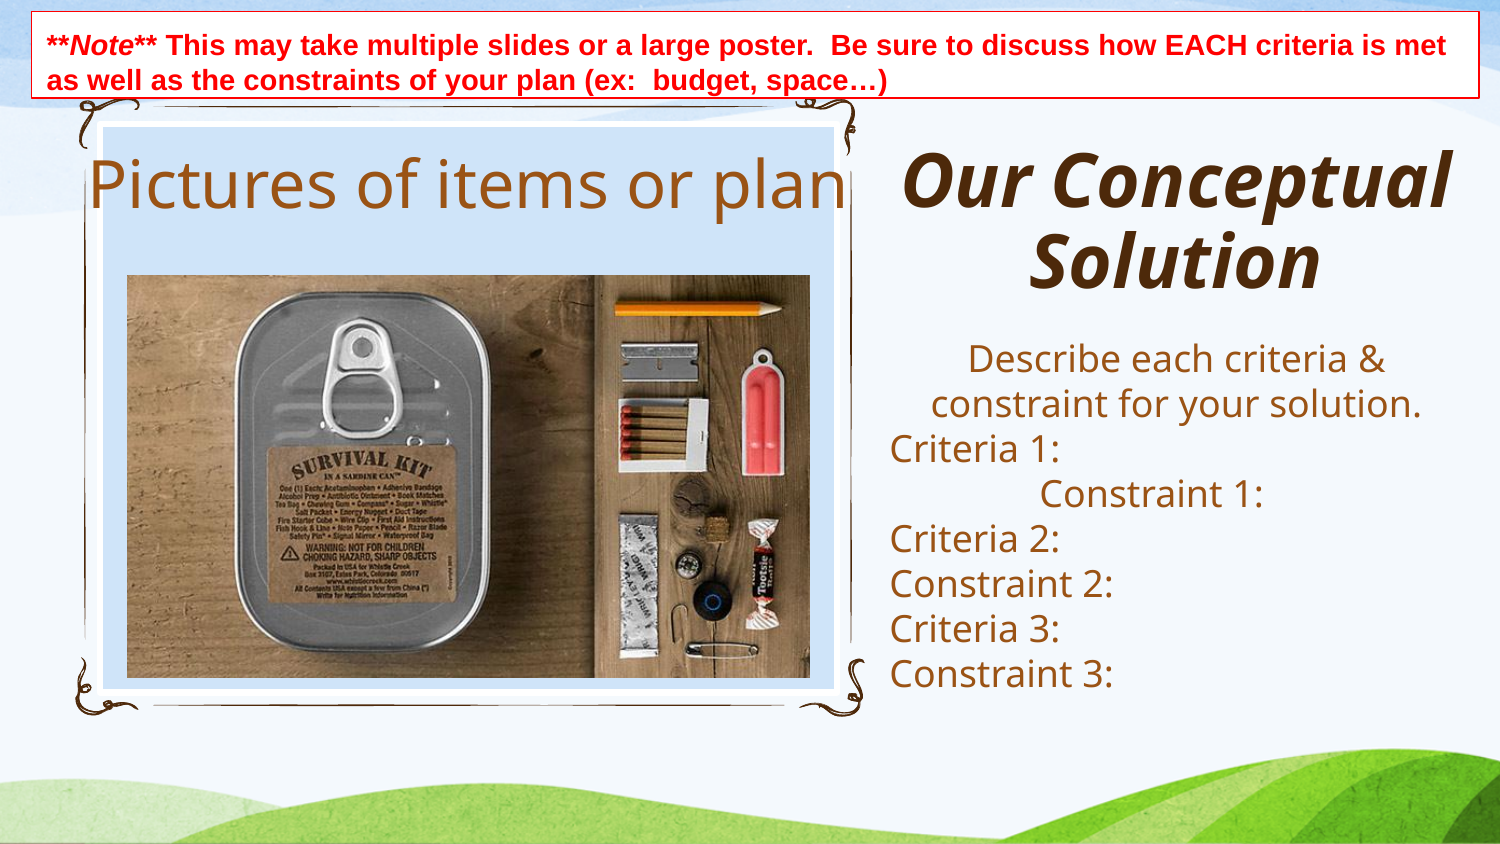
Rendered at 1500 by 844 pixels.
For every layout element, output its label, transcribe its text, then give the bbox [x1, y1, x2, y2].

text_box **Note** This may take multiple slides or a large poster. Be sure to discuss how EACH criteria is met as well as the constraints of your plan (ex: budget, space…) [31, 11, 1480, 98]
title Our Conceptual Solution [881, 126, 1472, 319]
picture [0, 0, 1500, 844]
list Describe each criteria & constraint for your solution. Criteria 1: Constraint 1: Criteria 2: Constraint 2: Criteria 3: Constraint 3: [874, 319, 1480, 722]
